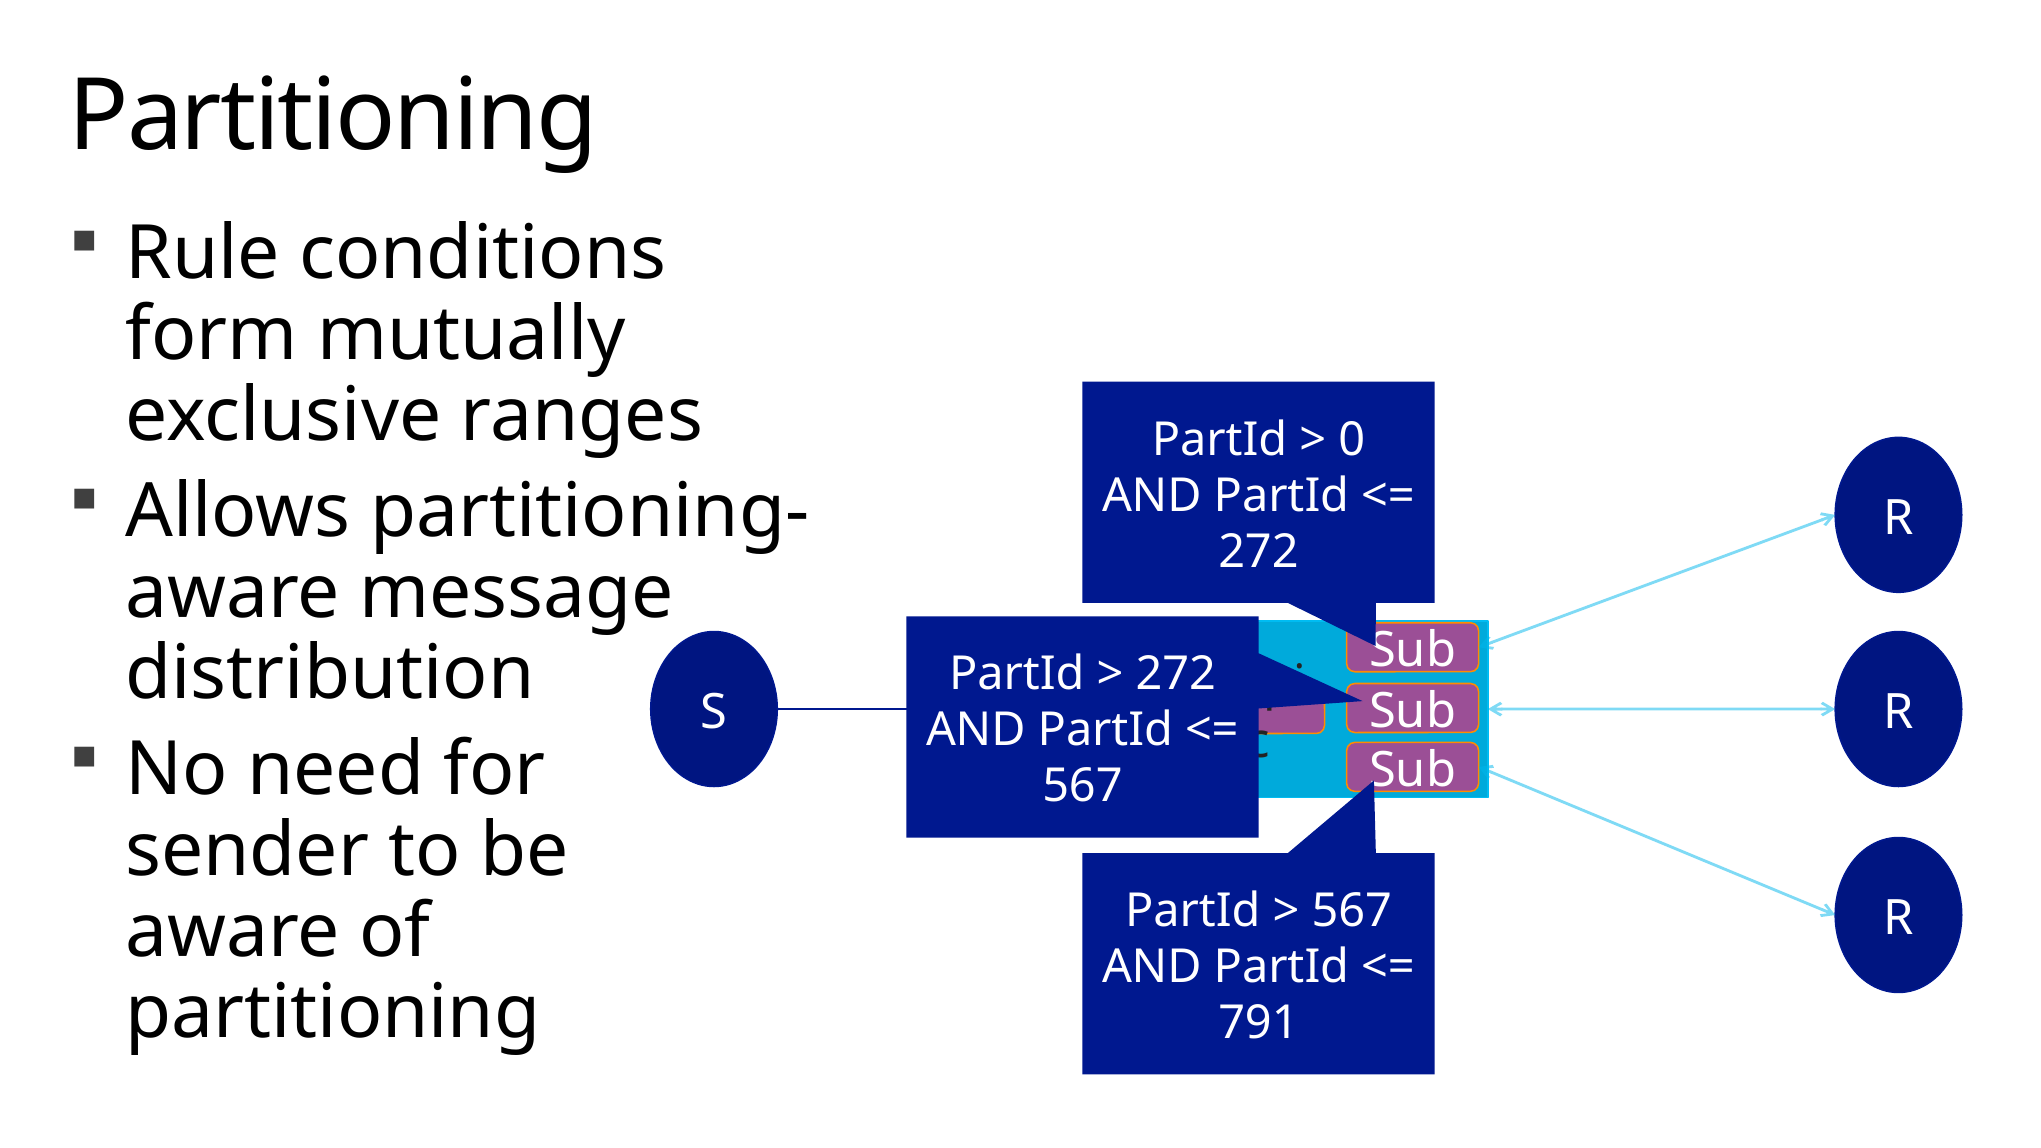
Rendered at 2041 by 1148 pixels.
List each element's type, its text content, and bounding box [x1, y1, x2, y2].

title Partitioning [45, 48, 1996, 199]
text_box R [1834, 630, 1963, 788]
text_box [1478, 766, 1836, 916]
text_box PartId > 567 AND PartId <= 791 [1081, 779, 1436, 1076]
text_box R [1834, 436, 1963, 594]
text_box PartId > 0 AND PartId <= 272 [1081, 380, 1436, 647]
list Rule conditions form mutually exclusive ranges Allows partitioning-aware message distribution No need for sender to be aware of partitioning [45, 199, 871, 1031]
text_box Sub [1345, 741, 1480, 793]
text_box Topic [1260, 705, 1326, 735]
text_box Sub [1345, 621, 1480, 673]
text_box PartId > 272 AND PartId <= 567 [905, 615, 1364, 839]
text_box Sub [1345, 682, 1480, 734]
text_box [1478, 514, 1836, 648]
text_box [1260, 620, 1489, 798]
text_box R [1834, 836, 1963, 994]
text_box S [649, 630, 779, 788]
